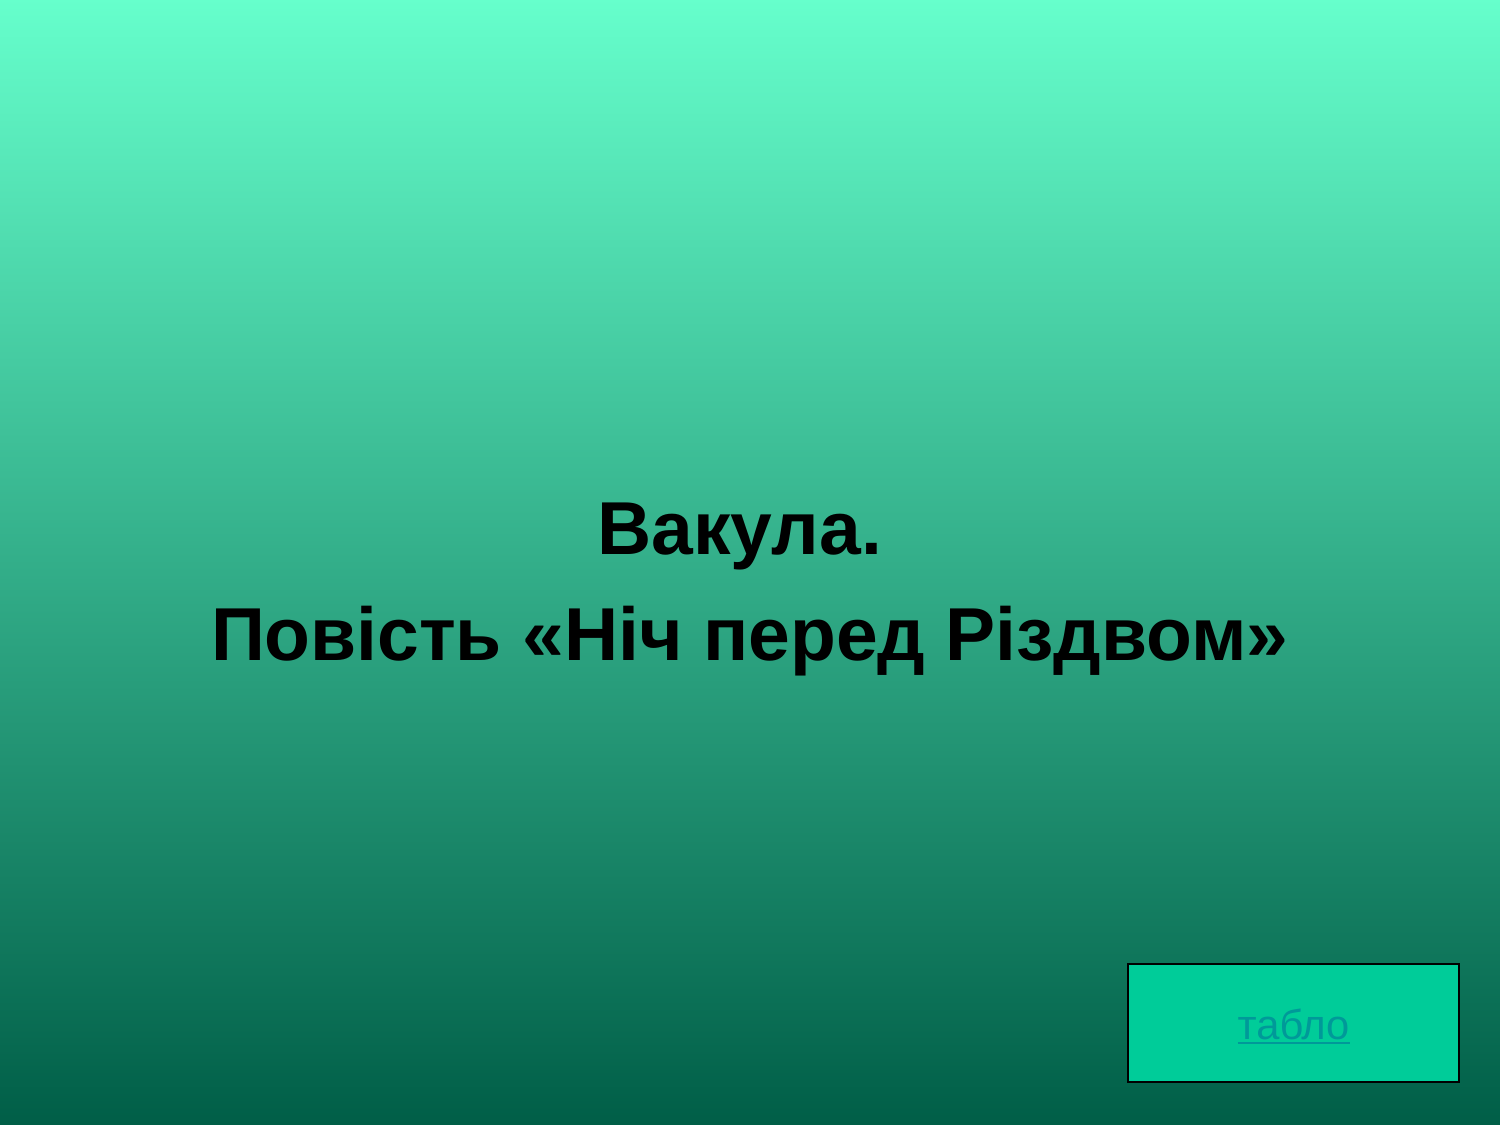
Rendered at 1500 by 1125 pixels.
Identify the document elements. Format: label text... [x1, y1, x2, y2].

text_box табло [1128, 964, 1459, 1083]
list Вакула. Повість «Ніч перед Різдвом» [74, 262, 1426, 1006]
